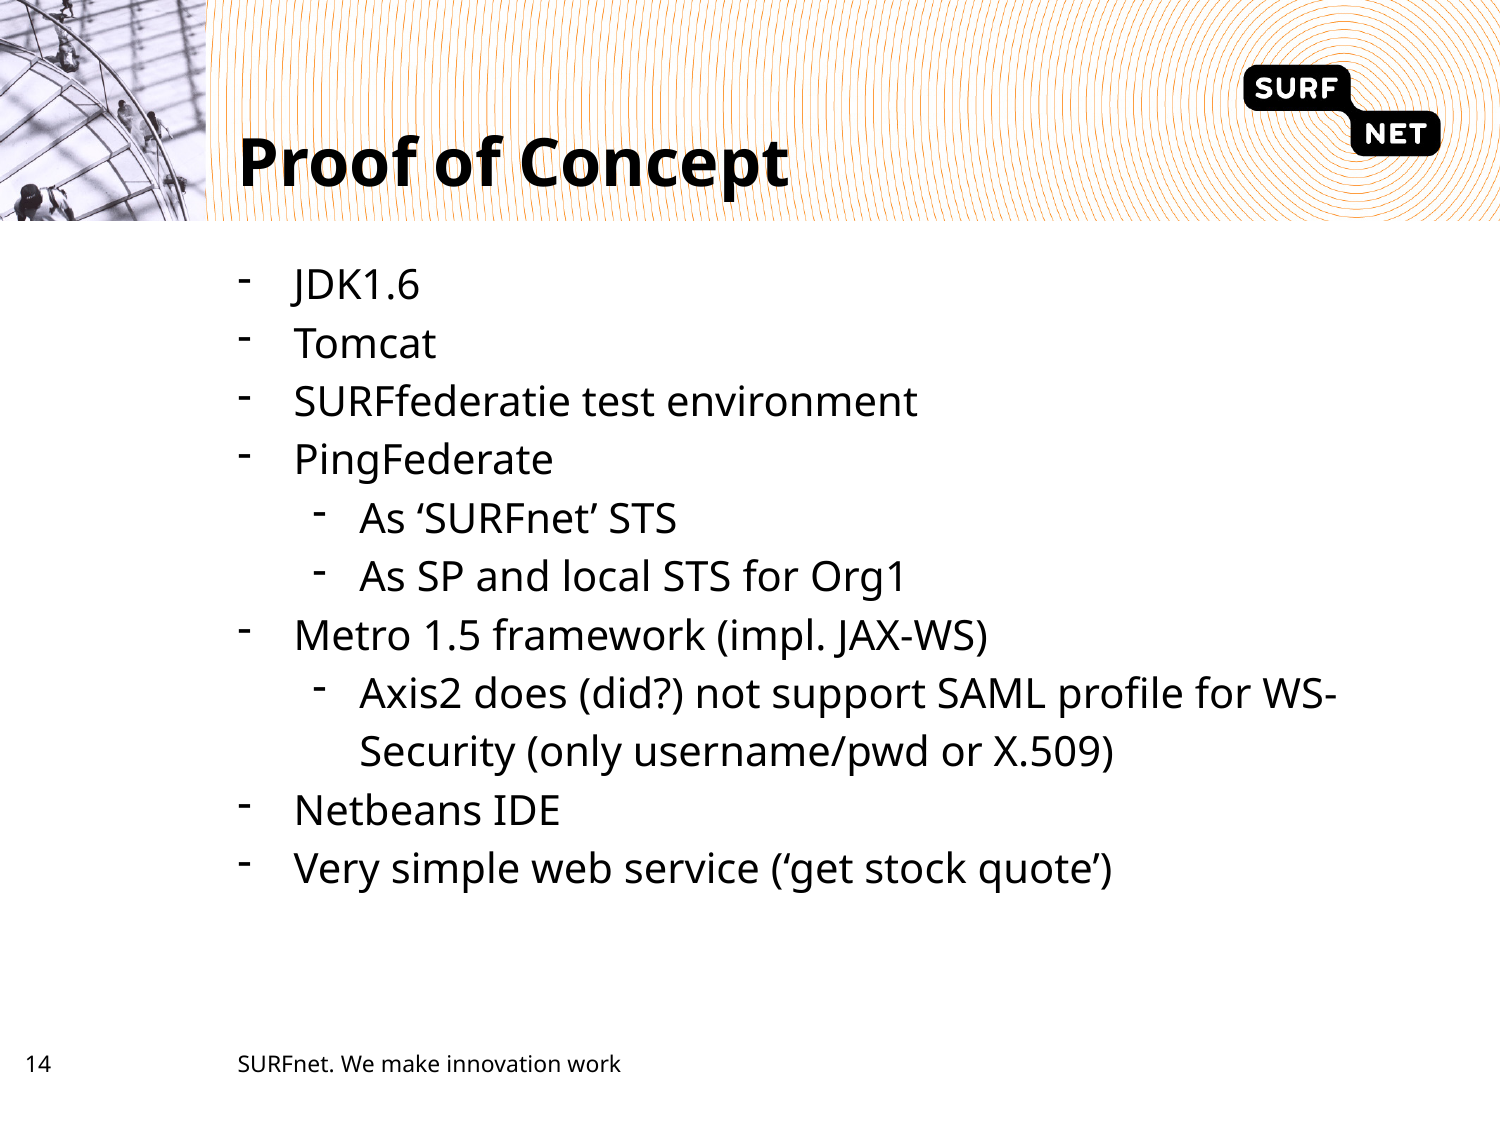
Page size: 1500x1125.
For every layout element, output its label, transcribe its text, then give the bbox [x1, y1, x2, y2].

slide_number 13 [24, 1049, 201, 1125]
title Proof of Concept [237, 24, 1176, 201]
footer SURFnet. We make innovation work [237, 1049, 1388, 1125]
picture [0, 0, 1500, 221]
list JDK1.6 Tomcat SURFfederatie test environment PingFederate As ‘SURFnet’ STS As SP and local STS for Org1 Metro 1.5 framework (impl. JAX-WS) Axis2 does (did?) not support SAML profile for WS-Security (only username/pwd or X.509) Netbeans IDE Very simple web service (‘get stock quote’) [237, 249, 1388, 1001]
